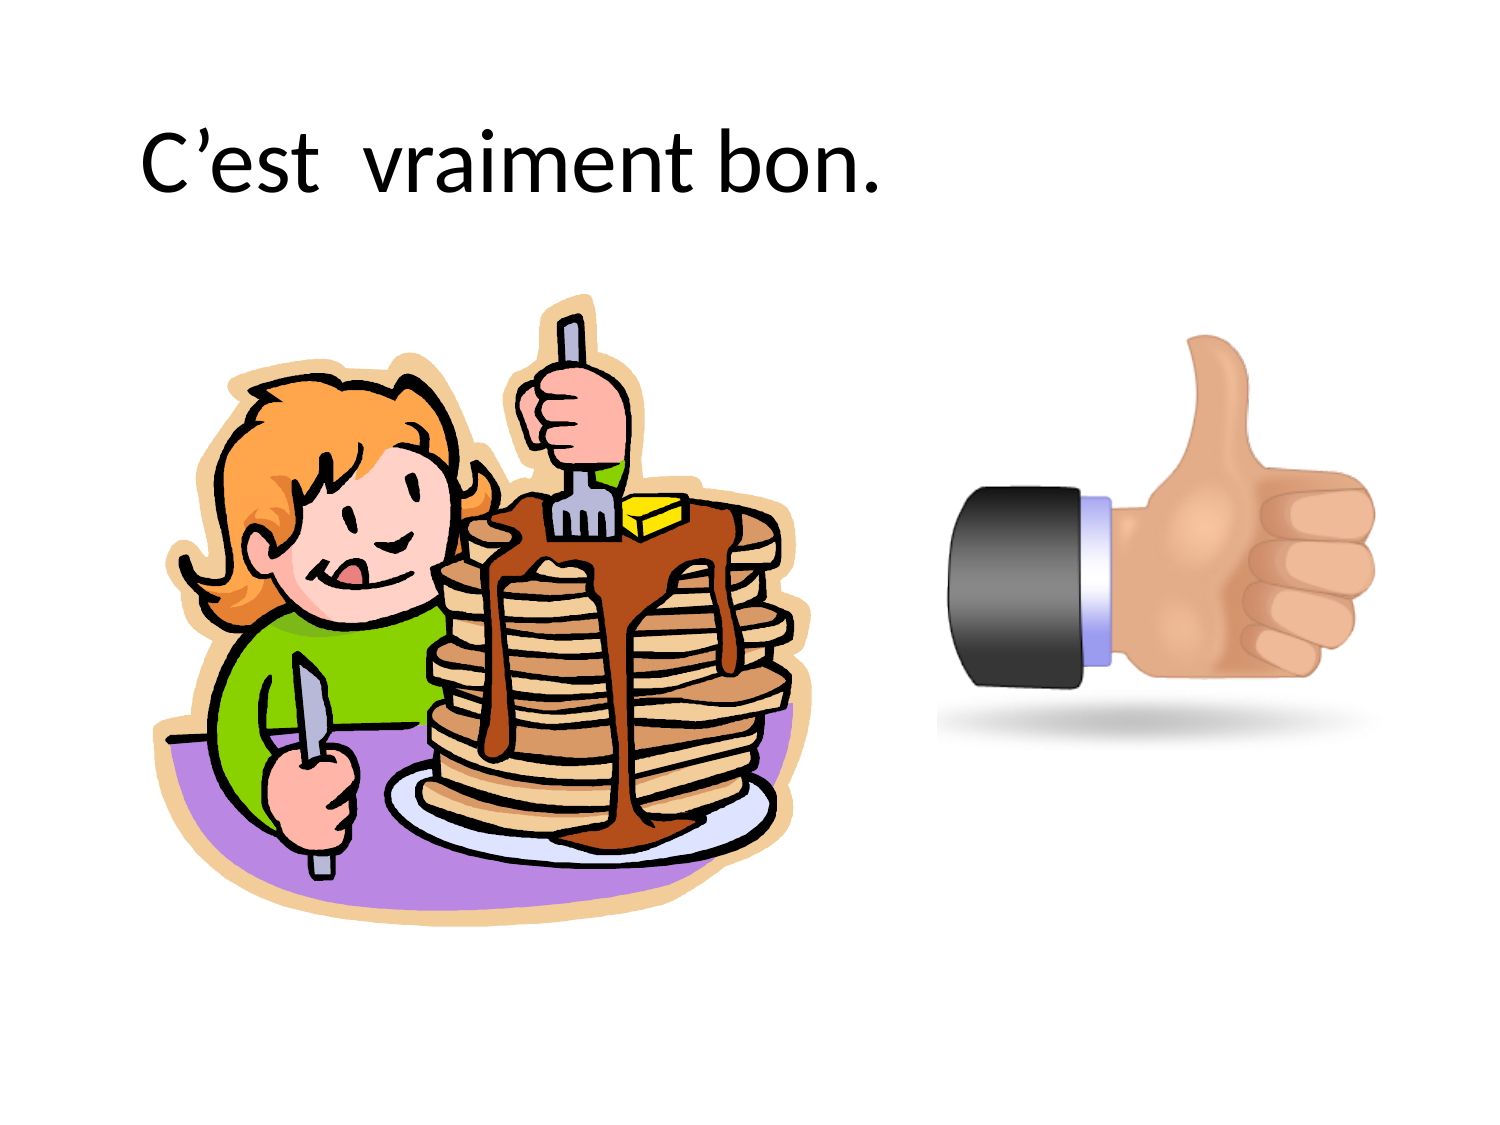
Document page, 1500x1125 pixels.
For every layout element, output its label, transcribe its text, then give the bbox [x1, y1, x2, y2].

title C’est vraiment bon. [37, 62, 988, 250]
picture [149, 287, 823, 938]
picture [937, 299, 1388, 751]
